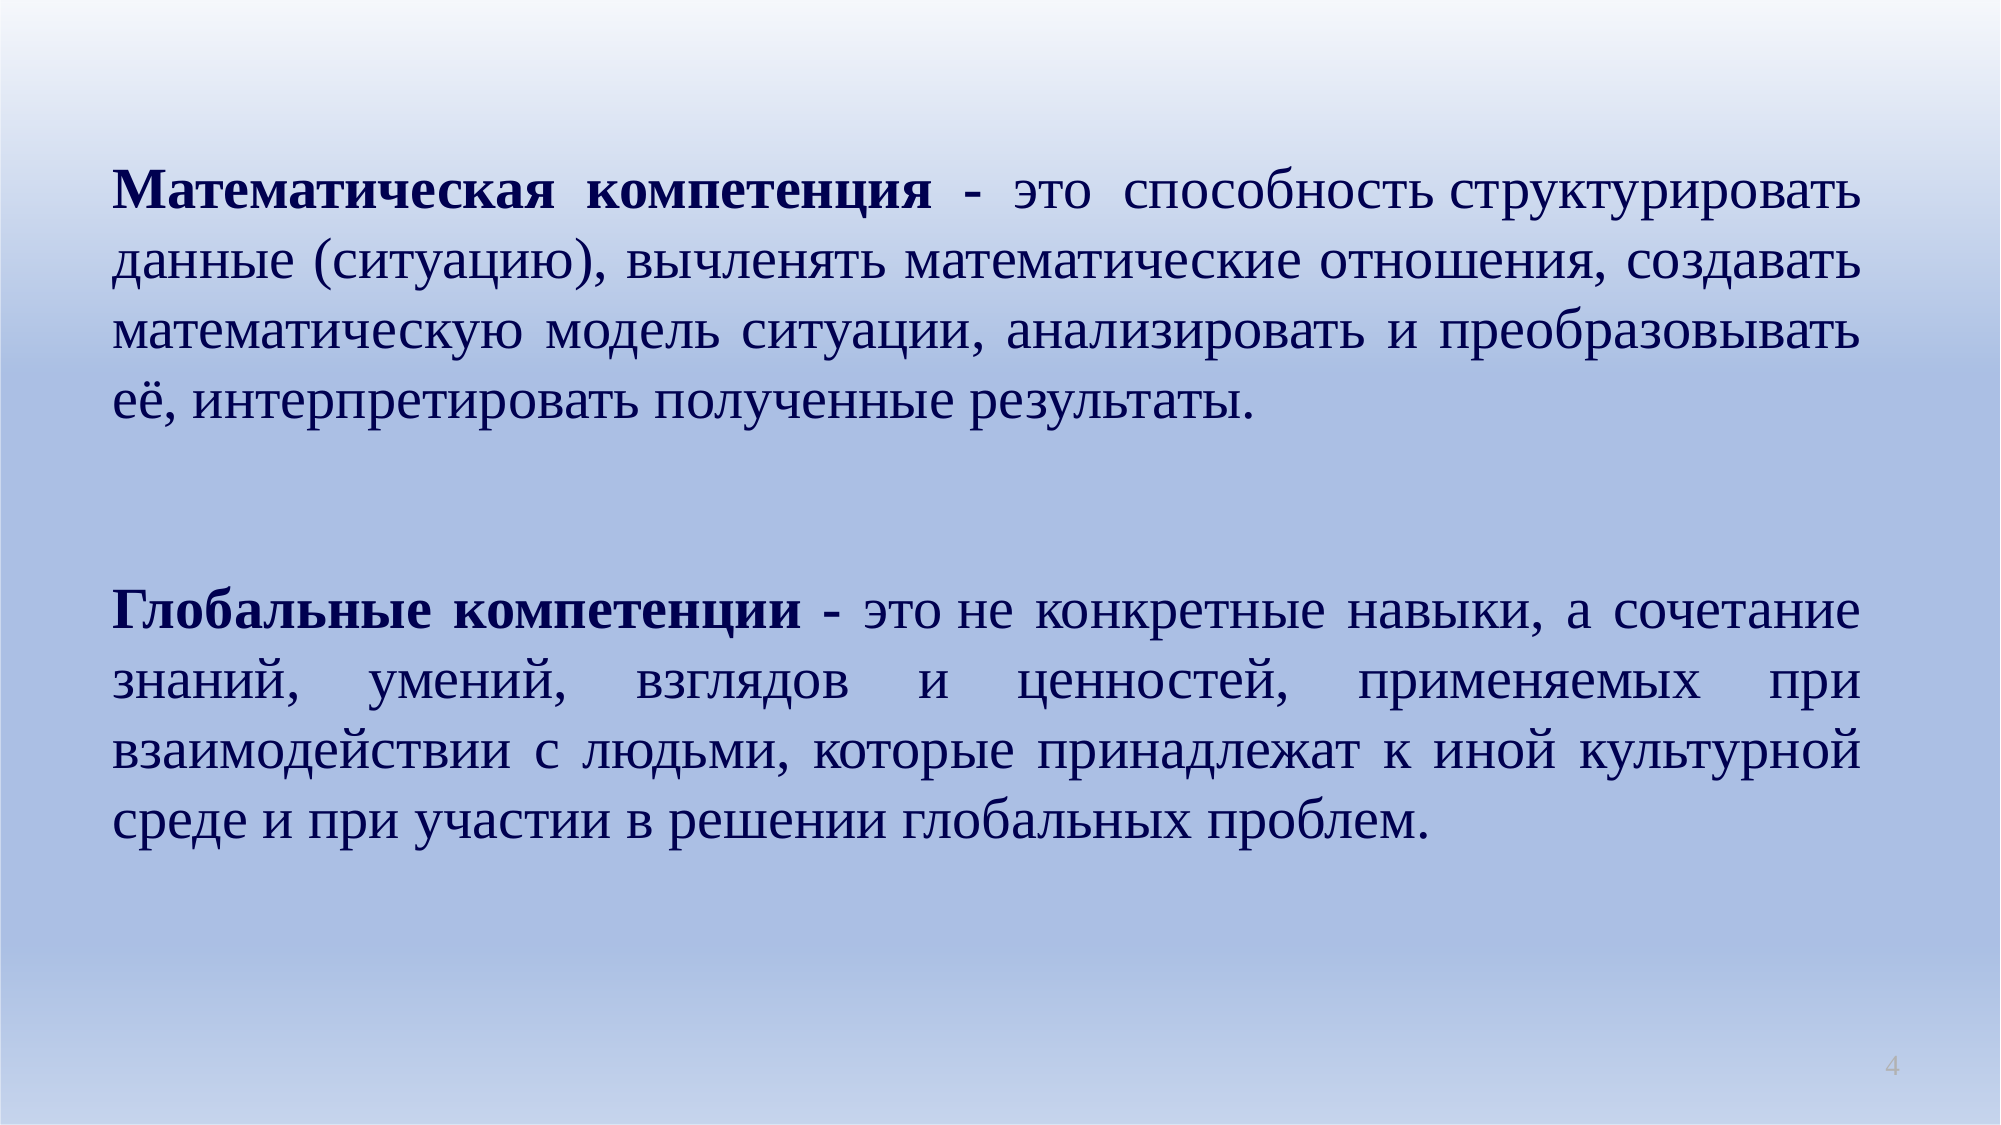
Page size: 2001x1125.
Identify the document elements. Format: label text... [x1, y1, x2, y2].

picture [0, 0, 2000, 1125]
slide_number 4 [1440, 1046, 1900, 1103]
list Математическая компетенция - это способность структурировать данные (ситуацию), вычленять математические отношения, создавать математическую модель ситуации, анализировать и преобразовывать её, интерпретировать полученные результаты. Глобальные компетенции - это не конкретные навыки, а сочетание знаний, умений, взглядов и ценностей, применяемых при взаимодействии с людьми, которые принадлежат к иной культурной среде и при участии в решении глобальных проблем. [112, 149, 1863, 865]
